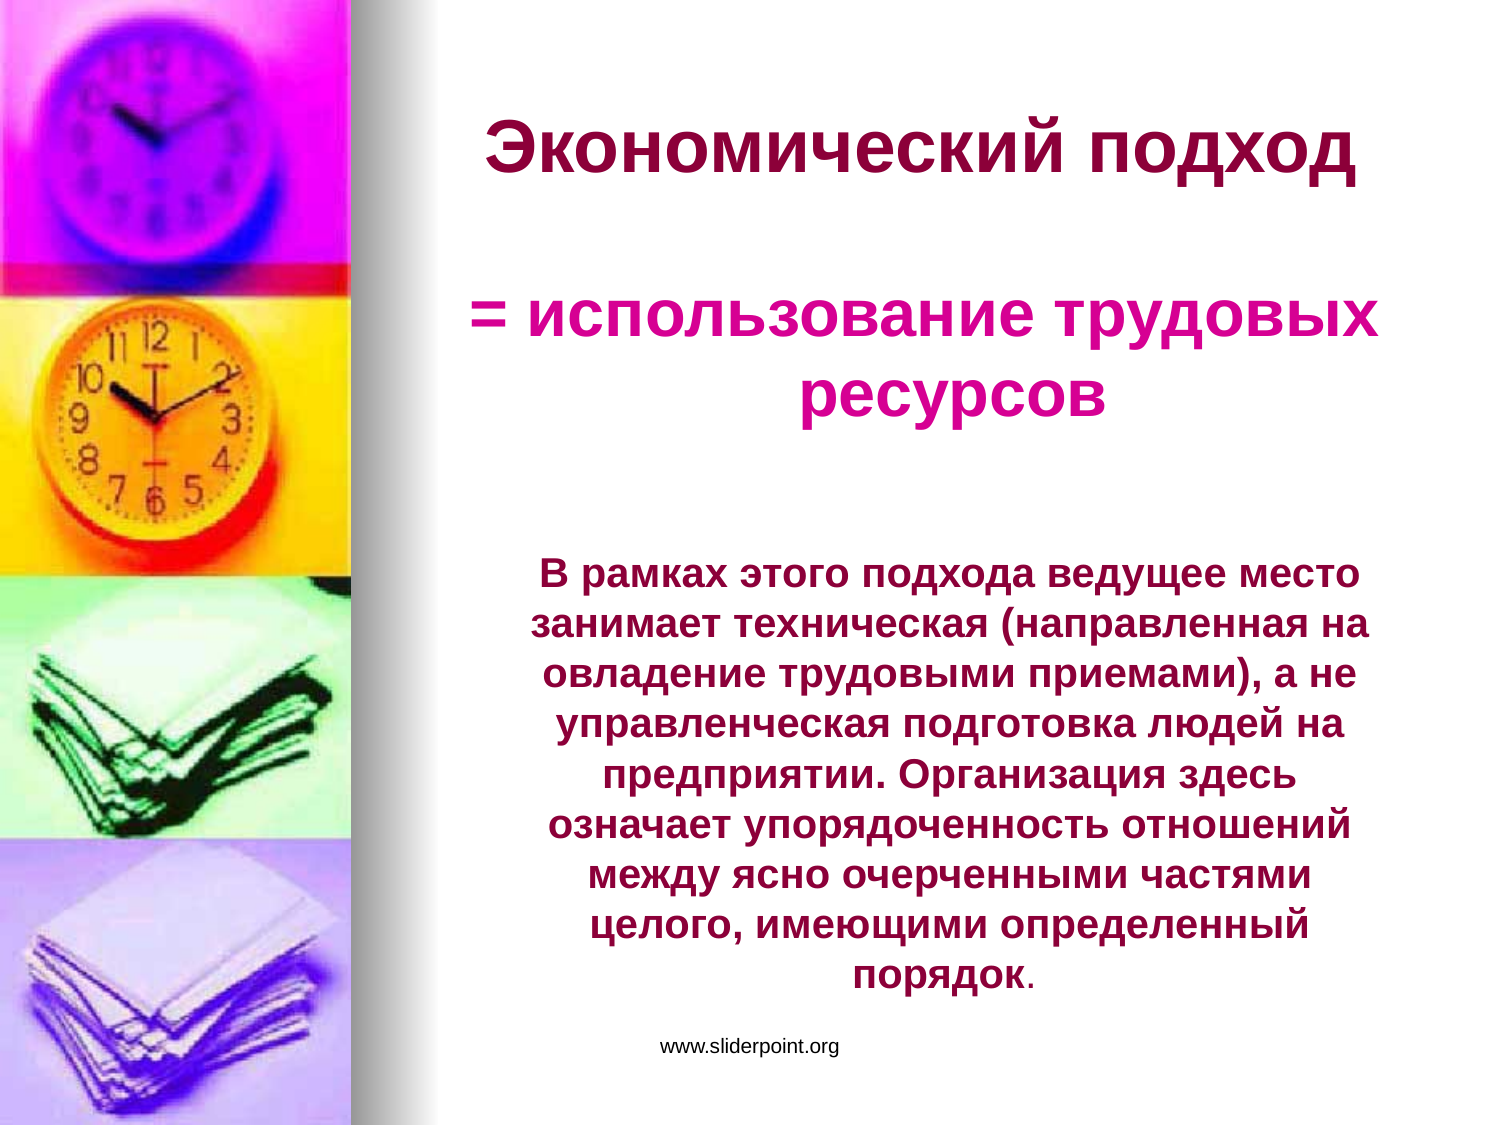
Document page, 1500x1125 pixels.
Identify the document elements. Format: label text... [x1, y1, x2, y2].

title Экономический подход [395, 42, 1446, 243]
list = использование трудовых ресурсов [399, 262, 1451, 1001]
picture [0, 0, 351, 1125]
text_box В рамках этого подхода ведущее место занимает техническая (направленная на овладение трудовыми приемами), а не управленческая подготовка людей на предприятии. Организация здесь означает упорядоченность отношений между ясно очерченными частями целого, имеющими определенный порядок. [490, 538, 1410, 1004]
footer www.sliderpoint.org [512, 1024, 988, 1101]
